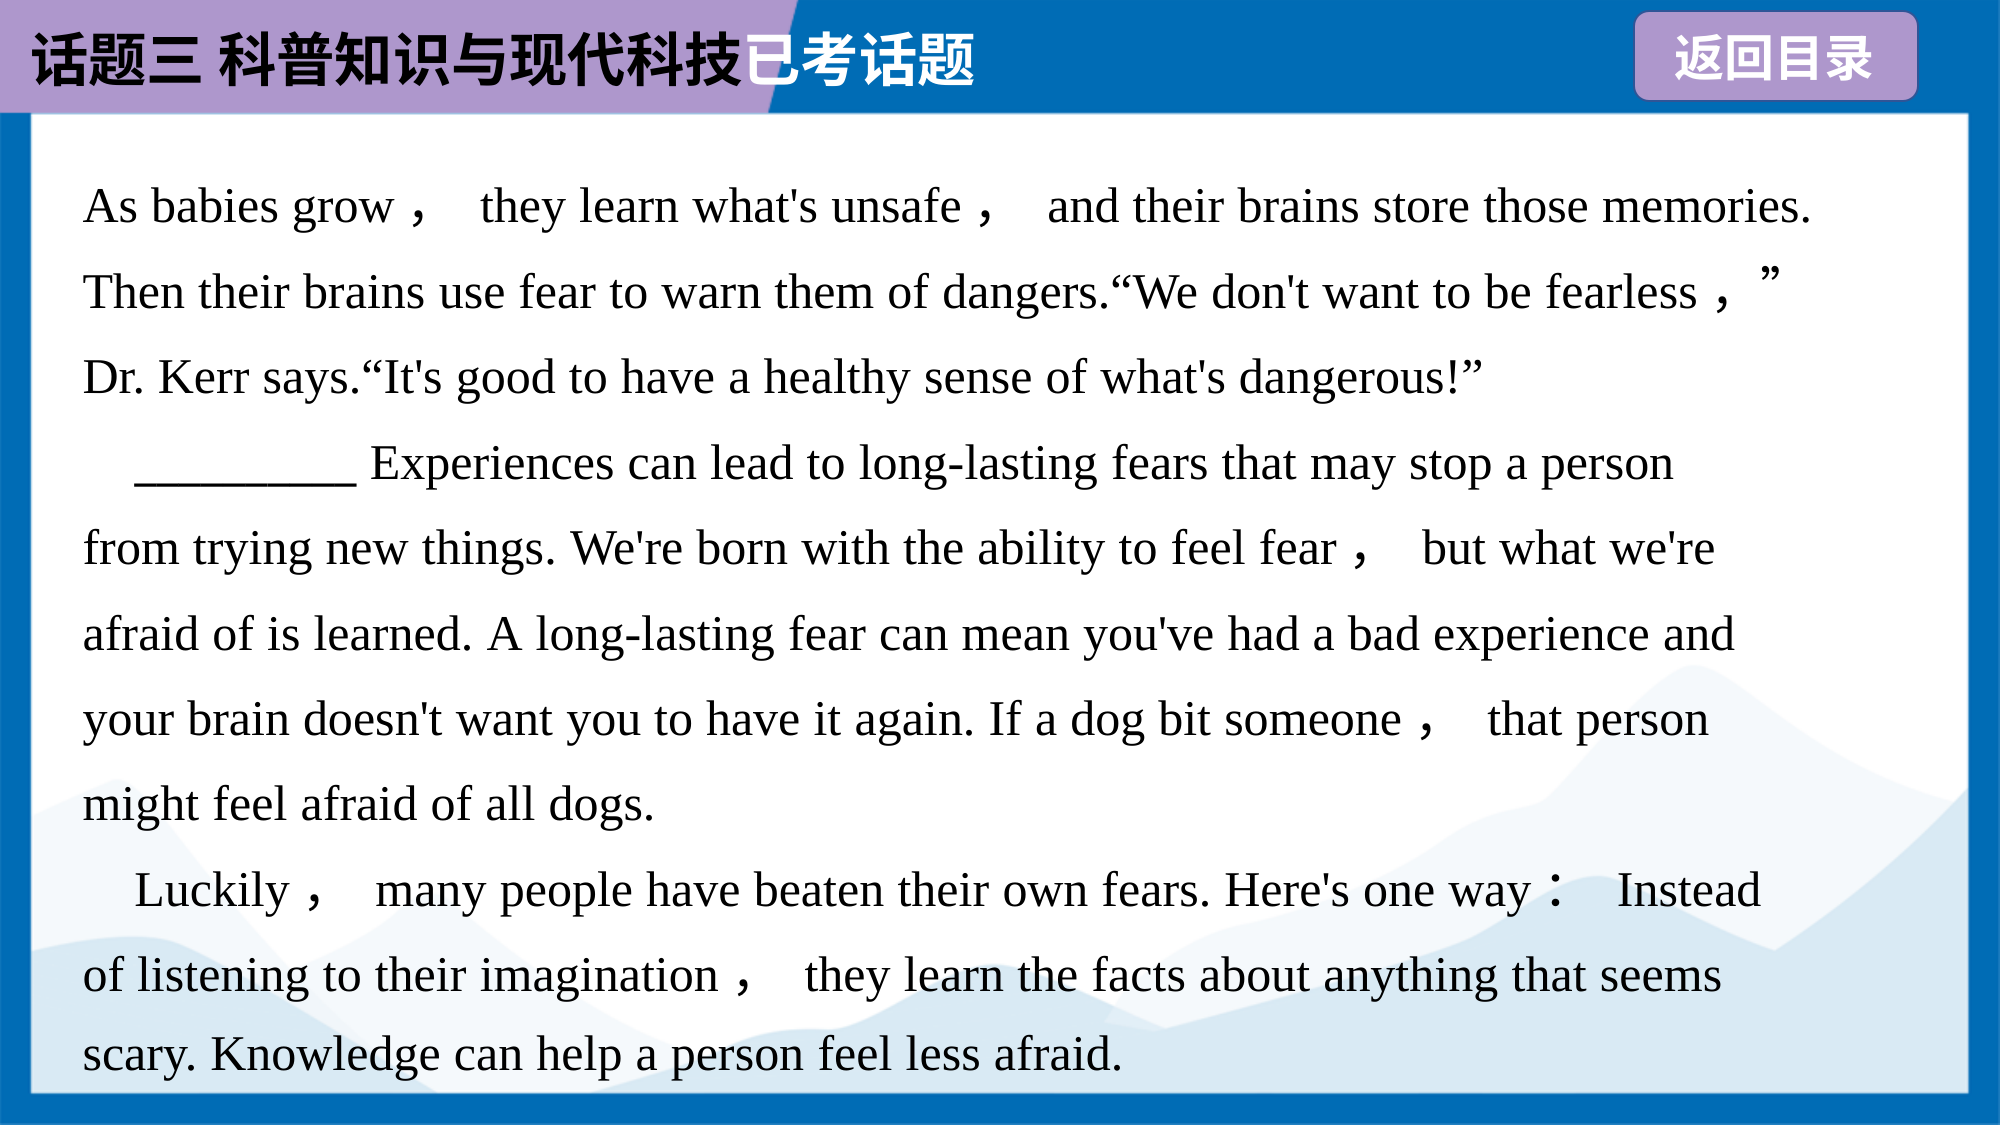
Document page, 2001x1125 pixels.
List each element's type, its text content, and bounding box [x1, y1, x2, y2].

text_box As babies grow， they learn what's unsafe， and their brains store those memories. Then their brains use fear to warn them of dangers.“We don't want to be fearless，” Dr. Kerr says.“It's good to have a healthy sense of what's dangerous!” __________ Experiences can lead to long-lasting fears that may stop a person from trying new things. We're born with the ability to feel fear， but what we're afraid of is learned. A long-lasting fear can mean you've had a bad experience and your brain doesn't want you to have it again. If a dog bit someone， that person might feel afraid of all dogs. Luckily， many people have beaten their own fears. Here's one way： Instead of listening to their imagination， they learn the facts about anything that seems scary. Knowledge can help a person feel less afraid. [82, 147, 1917, 1074]
picture [0, 0, 2000, 1125]
